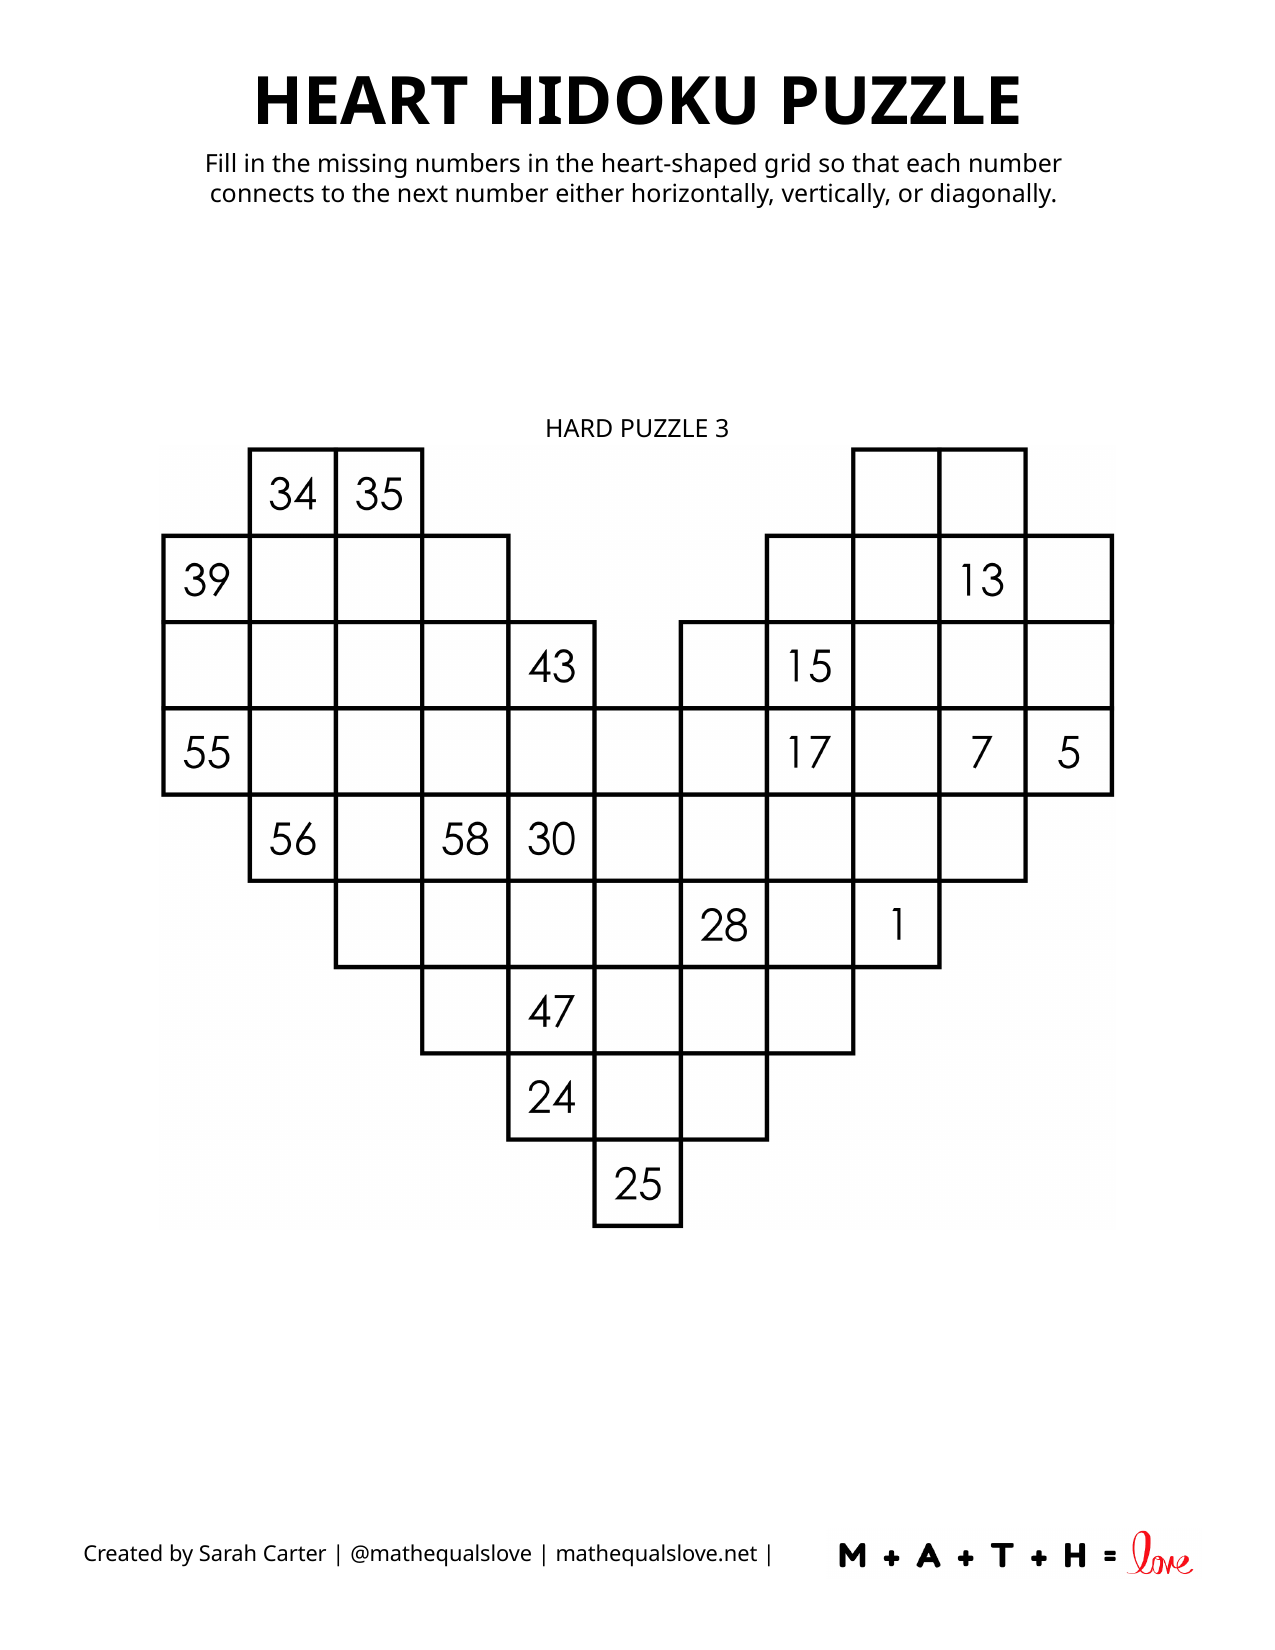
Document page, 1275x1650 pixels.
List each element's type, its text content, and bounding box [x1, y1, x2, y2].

text_box Fill in the missing numbers in the heart-shaped grid so that each number connects to the next number either horizontally, vertically, or diagonally. [0, 140, 1275, 216]
picture [158, 444, 1117, 1230]
picture [826, 1528, 1203, 1579]
text_box Created by Sarah Carter | @mathequalslove | mathequalslove.net | [68, 1532, 826, 1574]
text_box HARD PUZZLE 3 [159, 412, 1116, 444]
text_box HEART HIDOKU PUZZLE [66, 50, 1211, 140]
